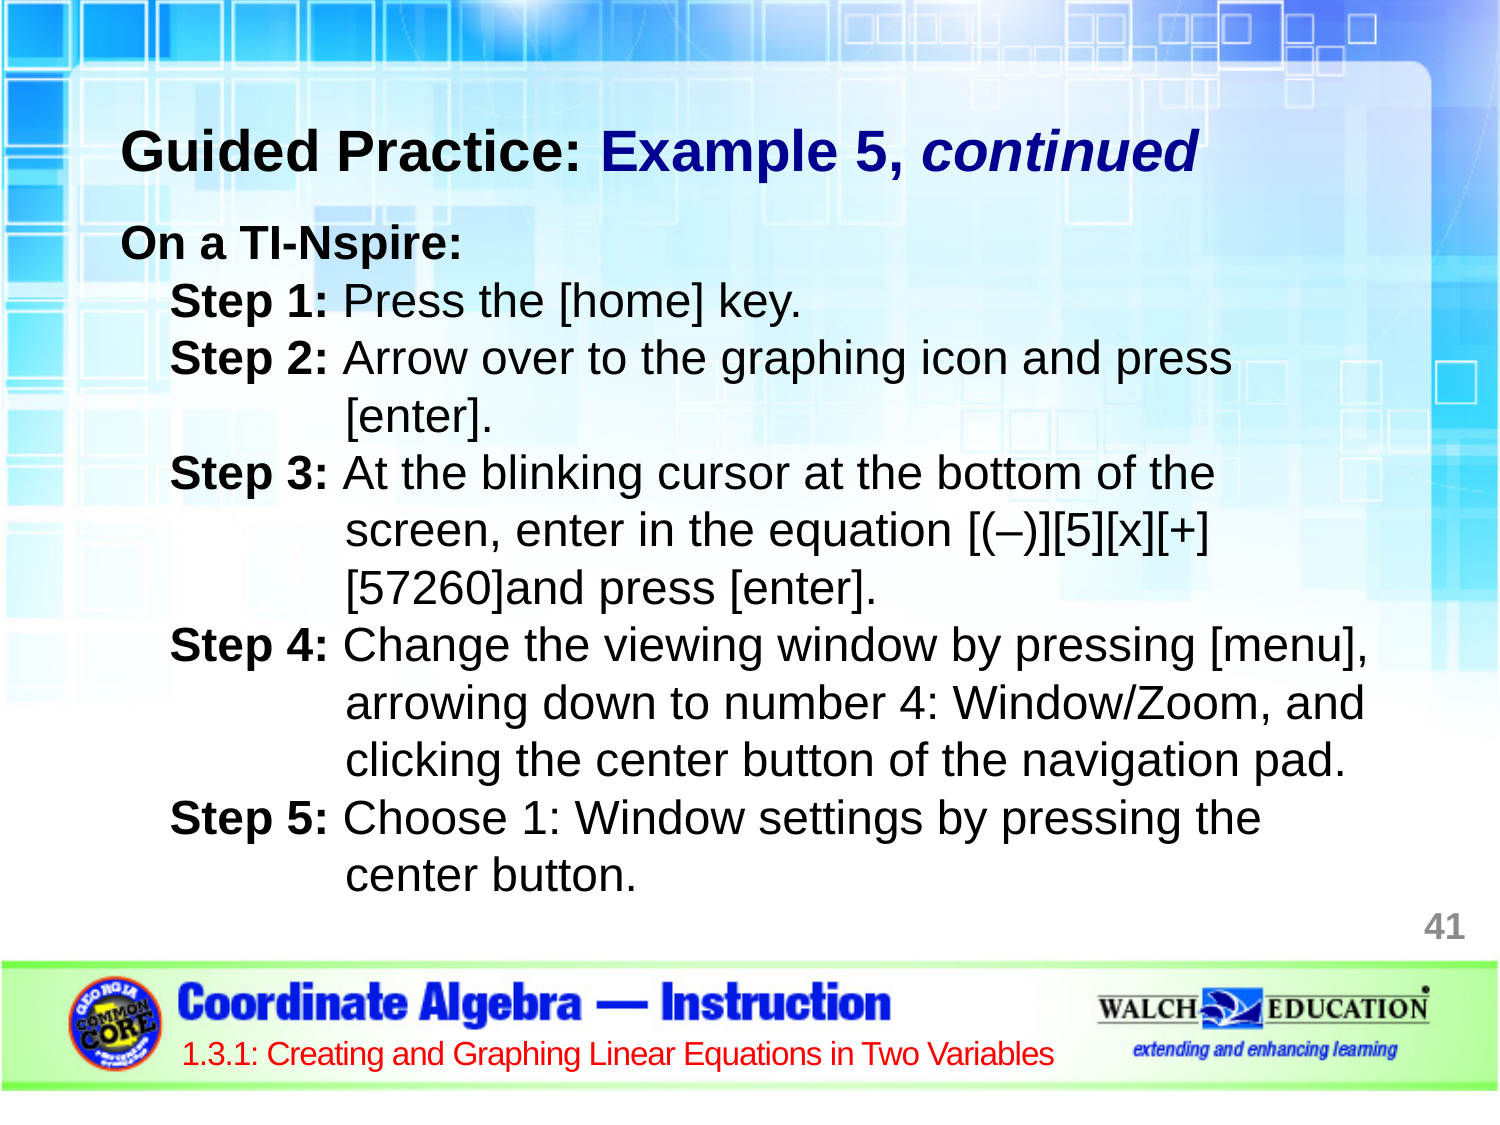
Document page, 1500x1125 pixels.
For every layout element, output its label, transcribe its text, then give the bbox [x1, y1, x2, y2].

subtitle Guided Practice: Example 5, continued [105, 105, 1348, 204]
list 1.3.1: Creating and Graphing Linear Equations in Two Variables [166, 1024, 1186, 1074]
picture [1, 0, 1500, 1091]
text_box On a TI-Nspire: Step 1: Press the [home] key. Step 2: Arrow over to the graphing icon and press [enter]. Step 3: At the blinking cursor at the bottom of the screen, enter in the equation [(–)][5][x][+][57260]and press [enter]. Step 4: Change the viewing window by pressing [menu], arrowing down to number 4: Window/Zoom, and clicking the center button of the navigation pad. Step 5: Choose 1: Window settings by pressing the center button. [105, 204, 1391, 969]
slide_number 41 [1391, 901, 1481, 949]
